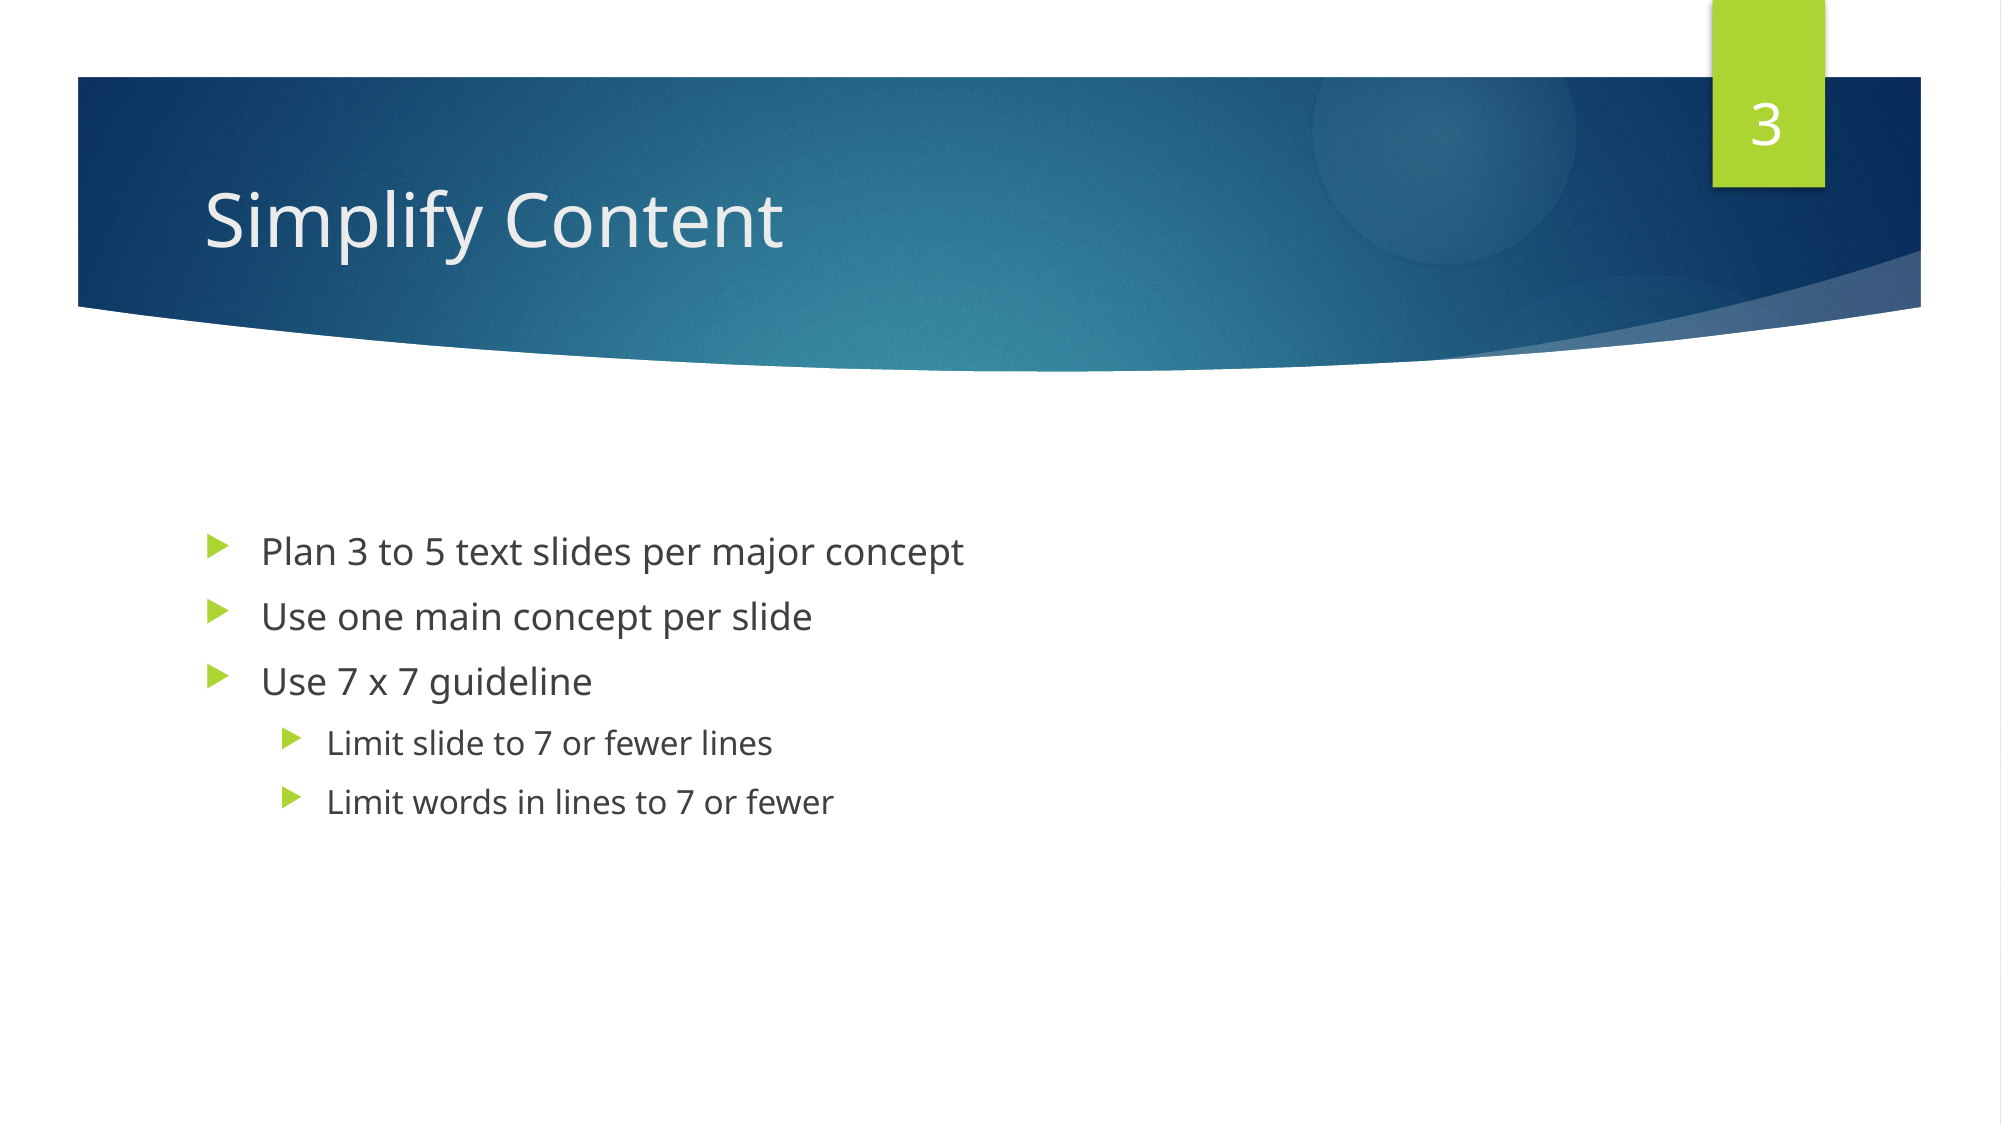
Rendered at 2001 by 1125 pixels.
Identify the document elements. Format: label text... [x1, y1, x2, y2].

title Simplify Content [189, 159, 1628, 276]
list Plan 3 to 5 text slides per major concept Use one main concept per slide Use 7 x 7 guideline Limit slide to 7 or fewer lines Limit words in lines to 7 or fewer [189, 427, 1628, 988]
slide_number 3 [1698, 48, 1837, 175]
